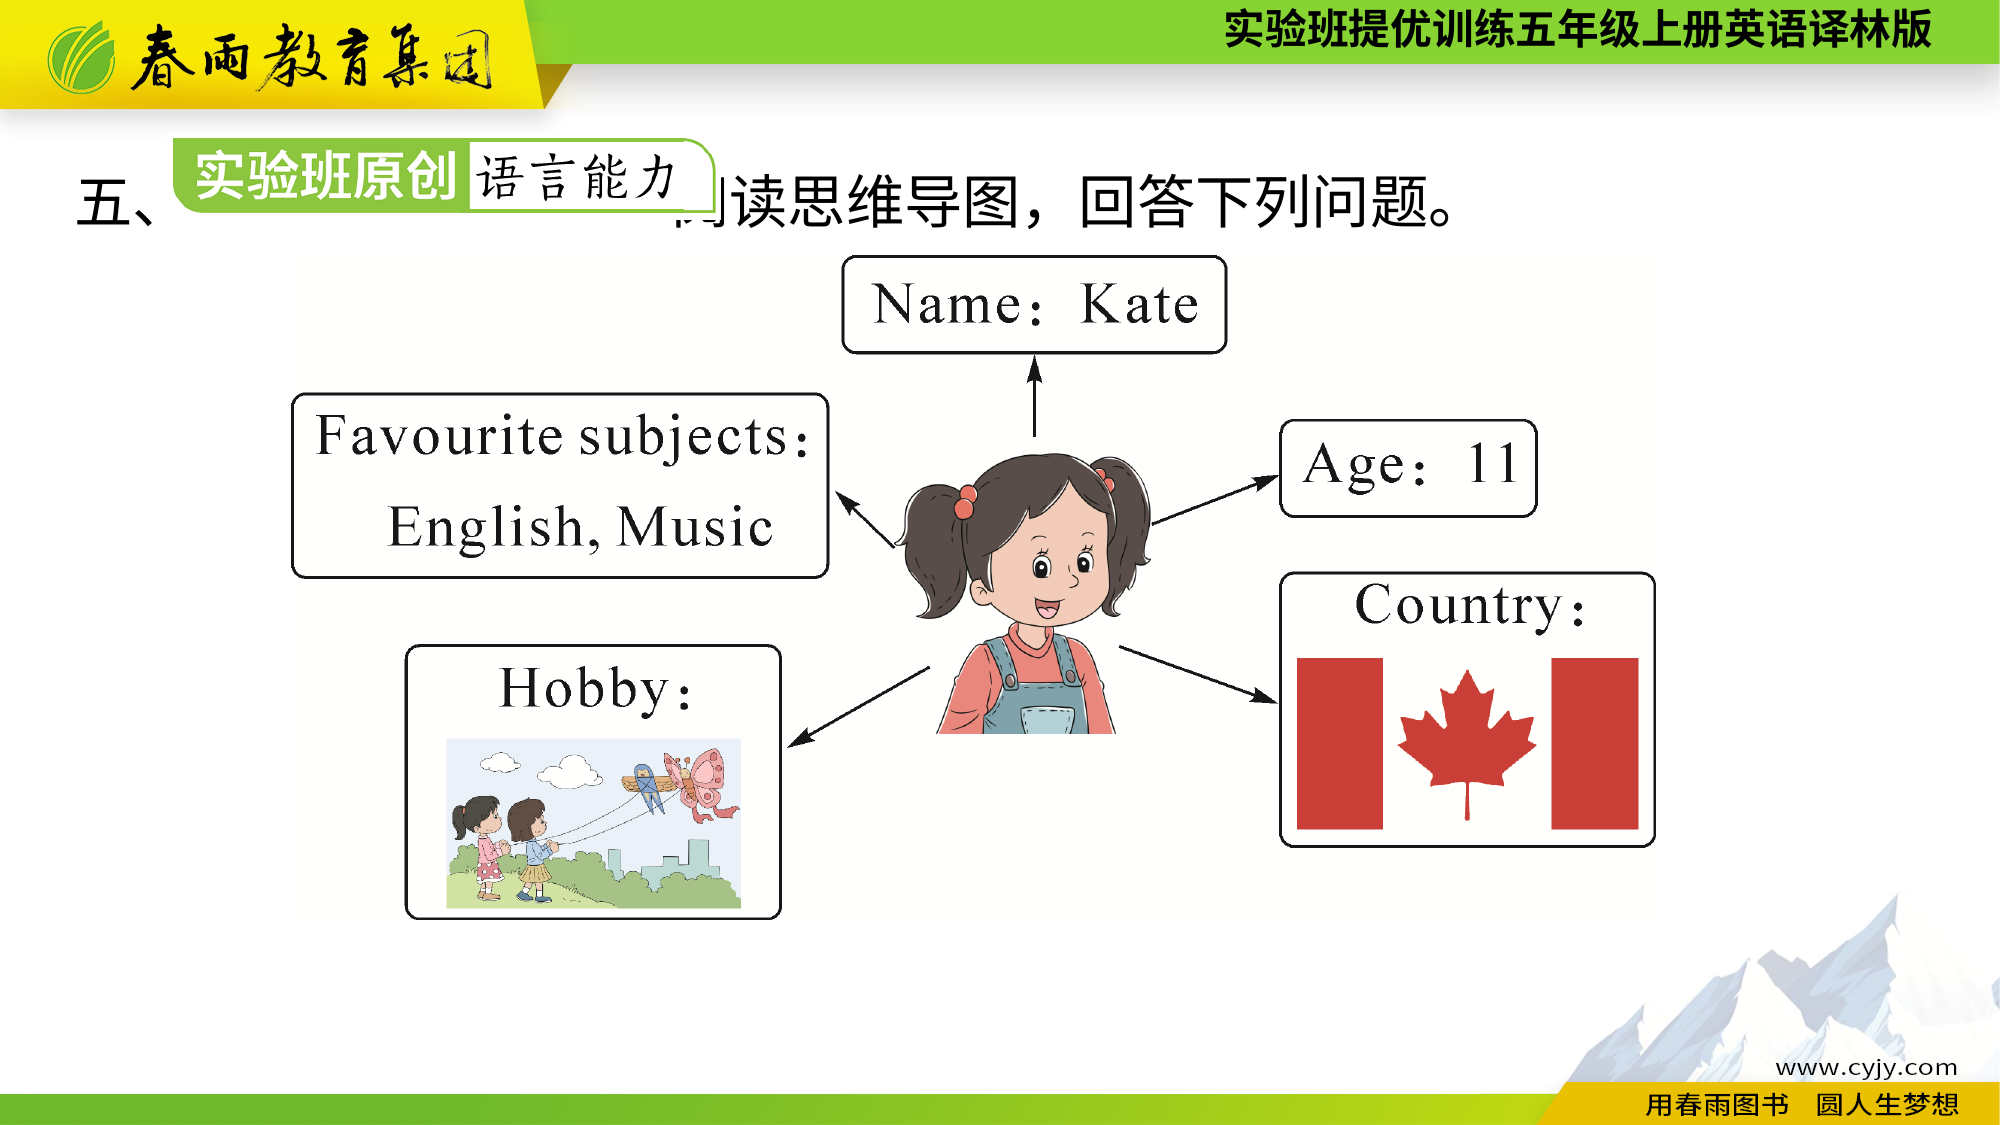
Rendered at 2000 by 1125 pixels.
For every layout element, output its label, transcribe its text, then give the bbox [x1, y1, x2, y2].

picture [0, 0, 2000, 1125]
list 五、 阅读思维导图，回答下列问题。 [59, 122, 1944, 231]
